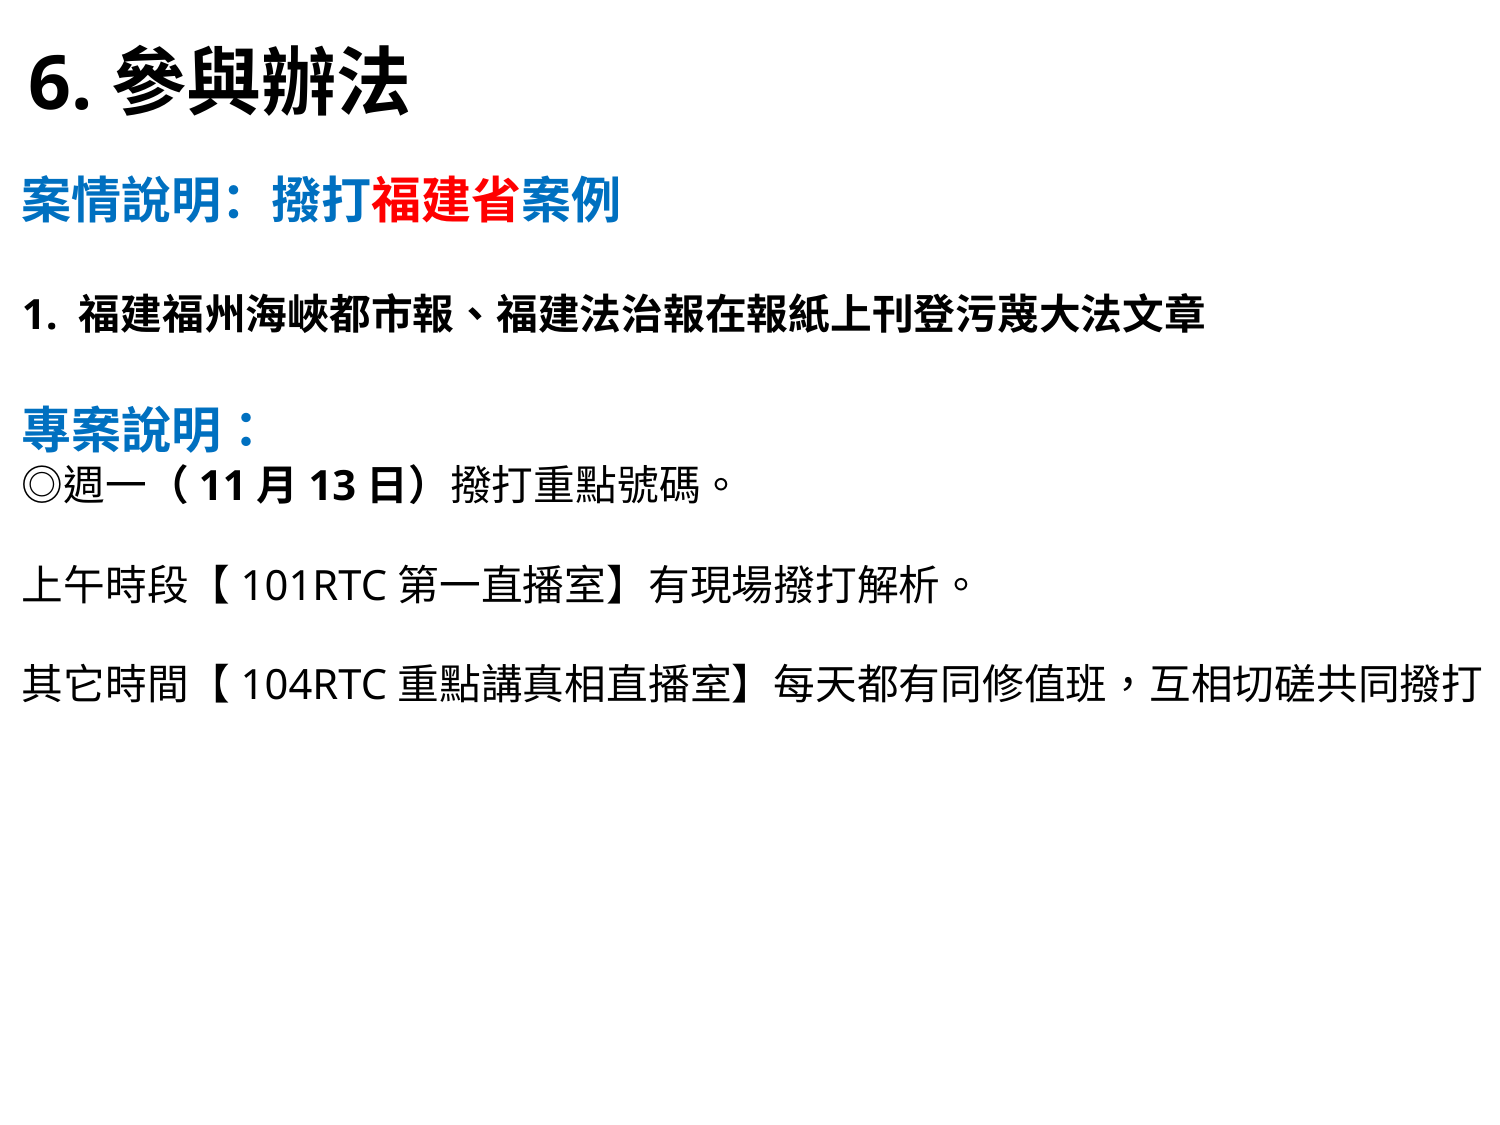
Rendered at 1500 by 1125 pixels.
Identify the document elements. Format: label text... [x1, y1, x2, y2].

text_box 案情說明：撥打福建省案例 1. 福建福州海峽都市報、福建法治報在報紙上刊登污蔑大法文章 專案說明： ◎週一（11月13日）撥打重點號碼。 上午時段【101RTC第一直播室】有現場撥打解析。 其它時間【104RTC重點講真相直播室】每天都有同修值班，互相切磋共同撥打 [14, 160, 1497, 716]
text_box 6.參與辦法 [21, 27, 419, 132]
